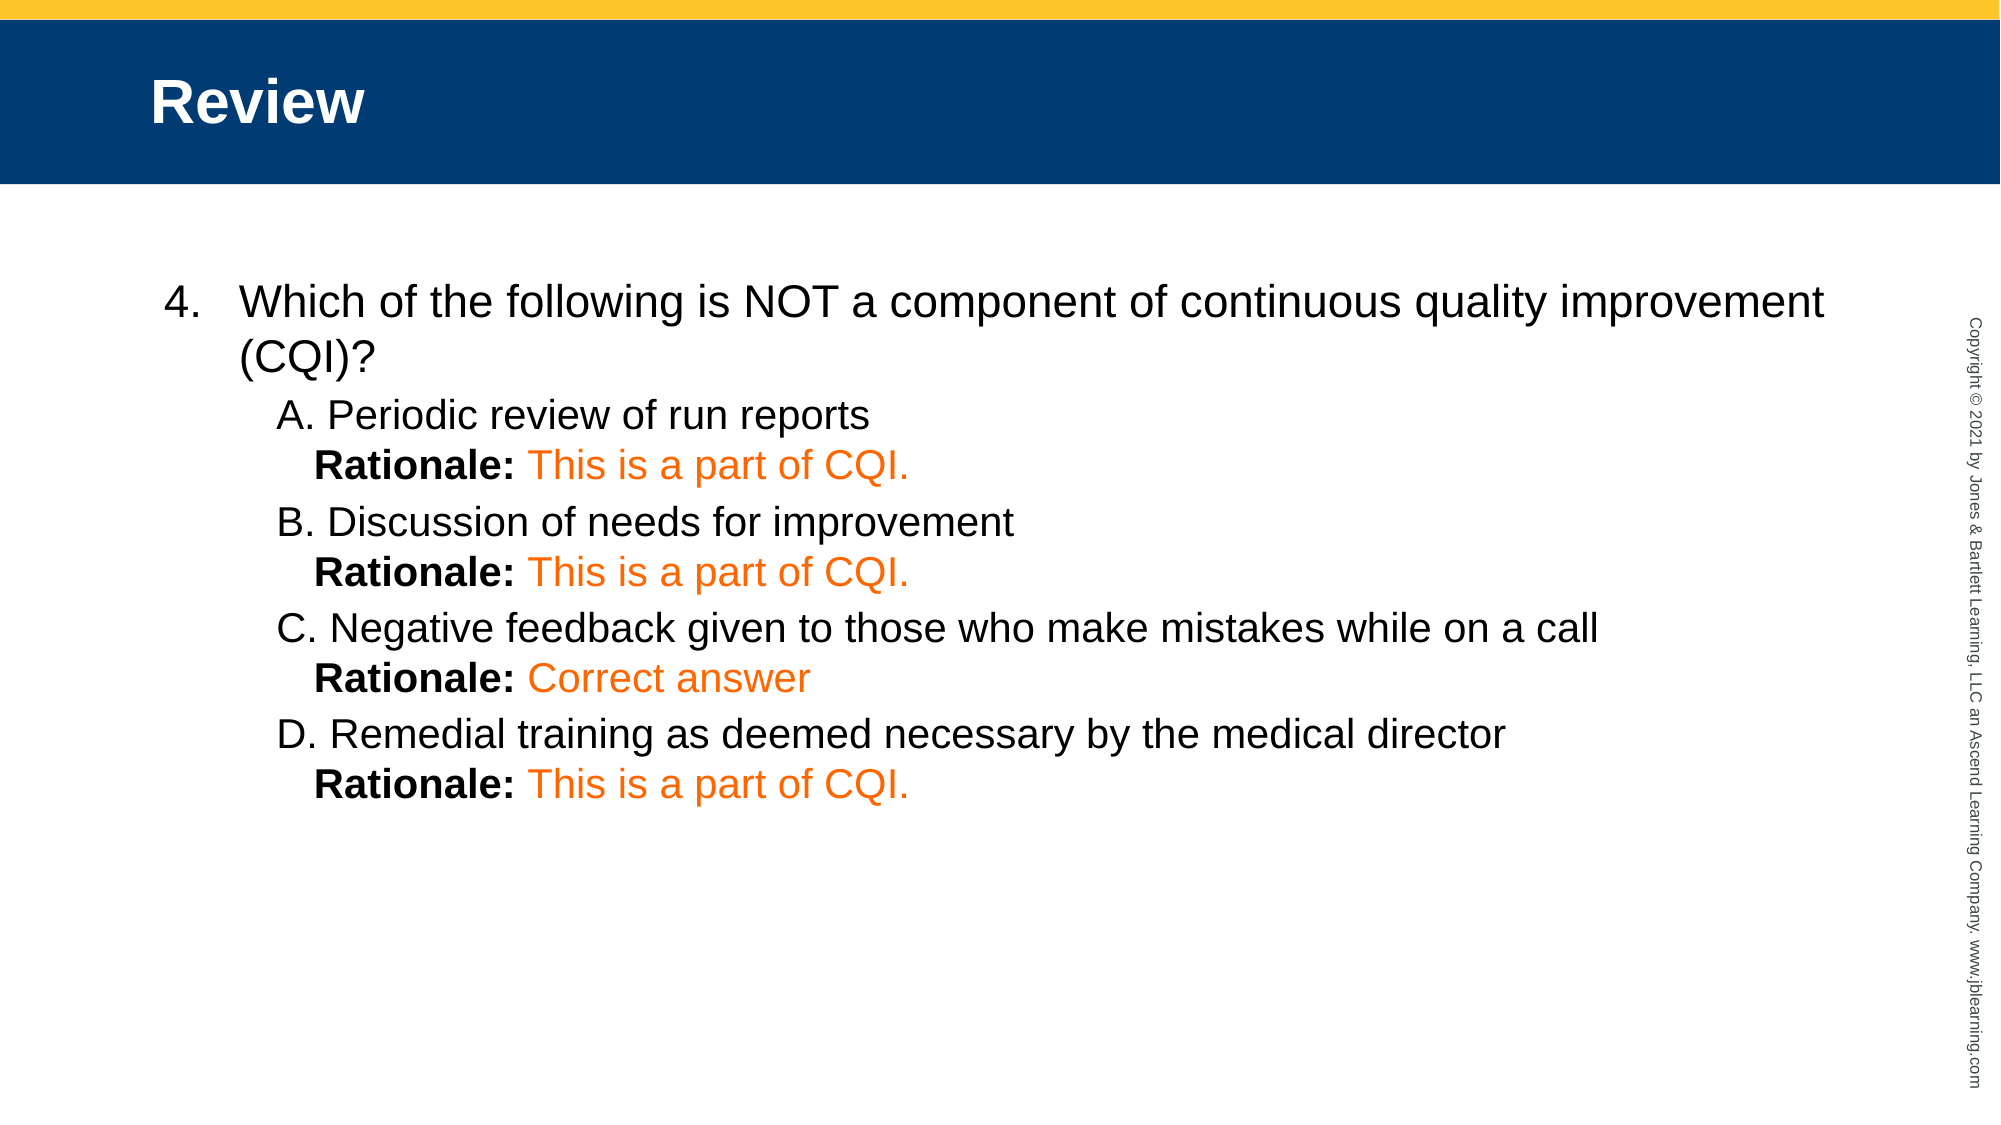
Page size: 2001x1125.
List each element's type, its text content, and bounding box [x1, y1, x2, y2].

list Which of the following is NOT a component of continuous quality improvement (CQI)? Periodic review of run reports Rationale: This is a part of CQI. Discussion of needs for improvement Rationale: This is a part of CQI. Negative feedback given to those who make mistakes while on a call Rationale: Correct answer Remedial training as deemed necessary by the medical director Rationale: This is a part of CQI. [148, 241, 1849, 1030]
title Review [0, 19, 2000, 185]
